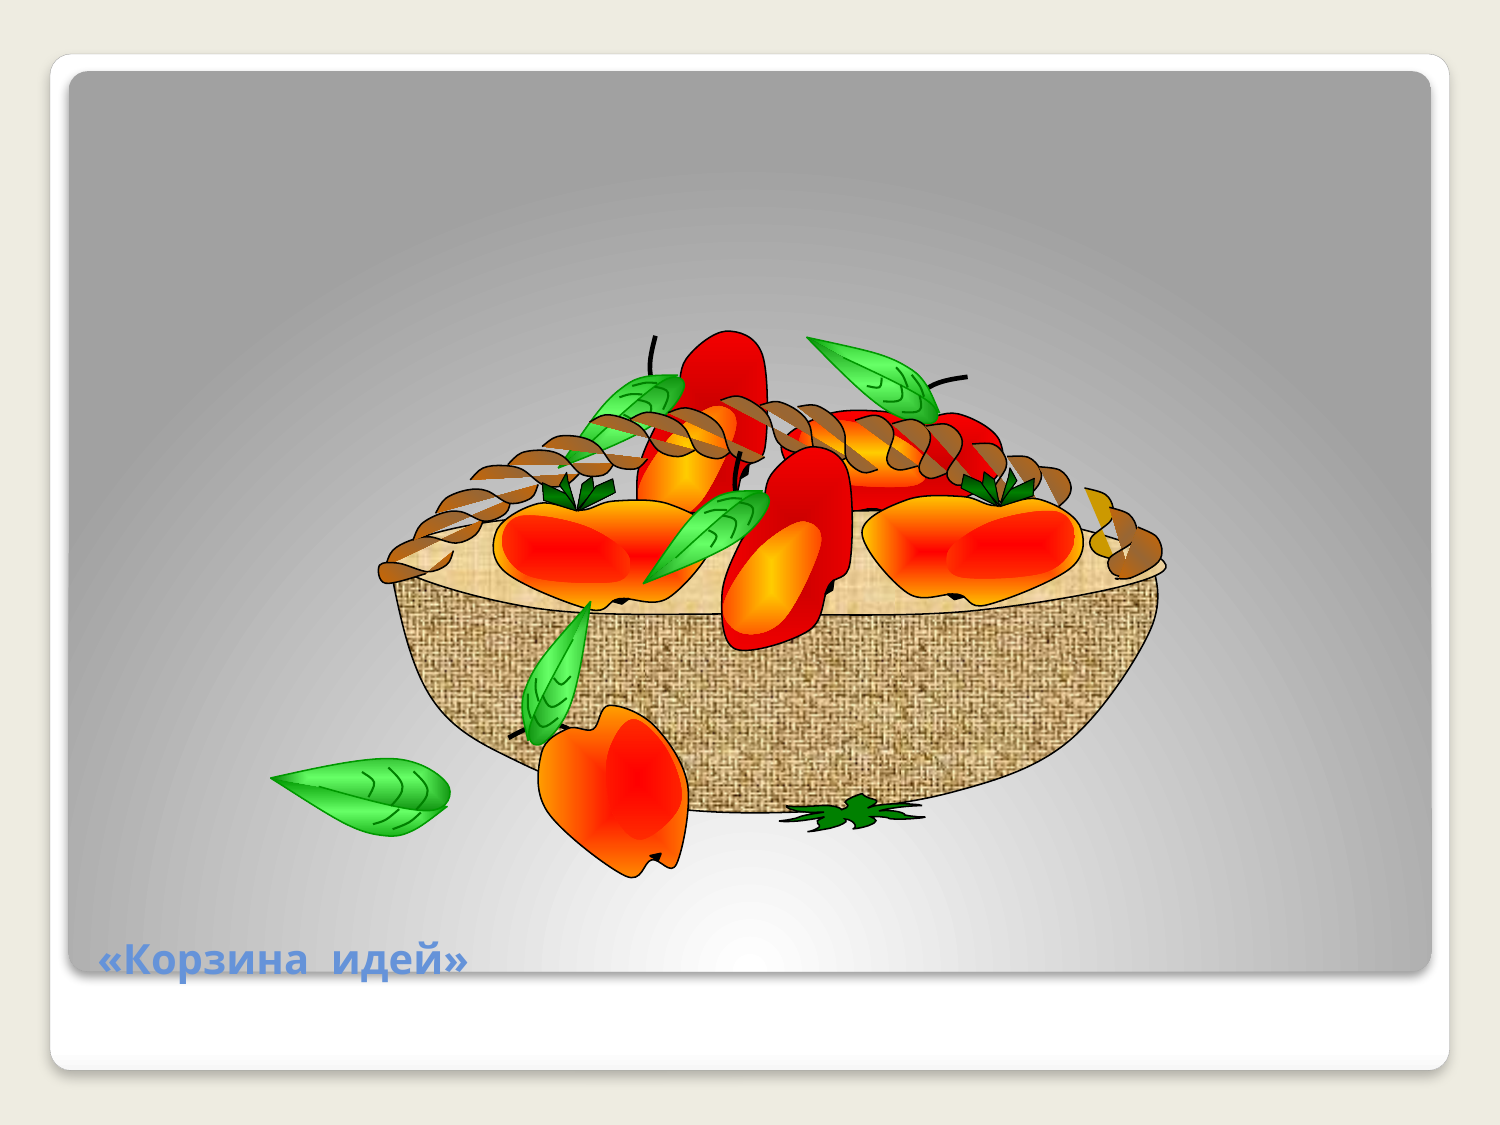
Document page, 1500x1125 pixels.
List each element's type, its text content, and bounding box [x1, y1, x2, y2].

title «Корзина идей» [82, 817, 1425, 990]
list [269, 351, 1173, 833]
